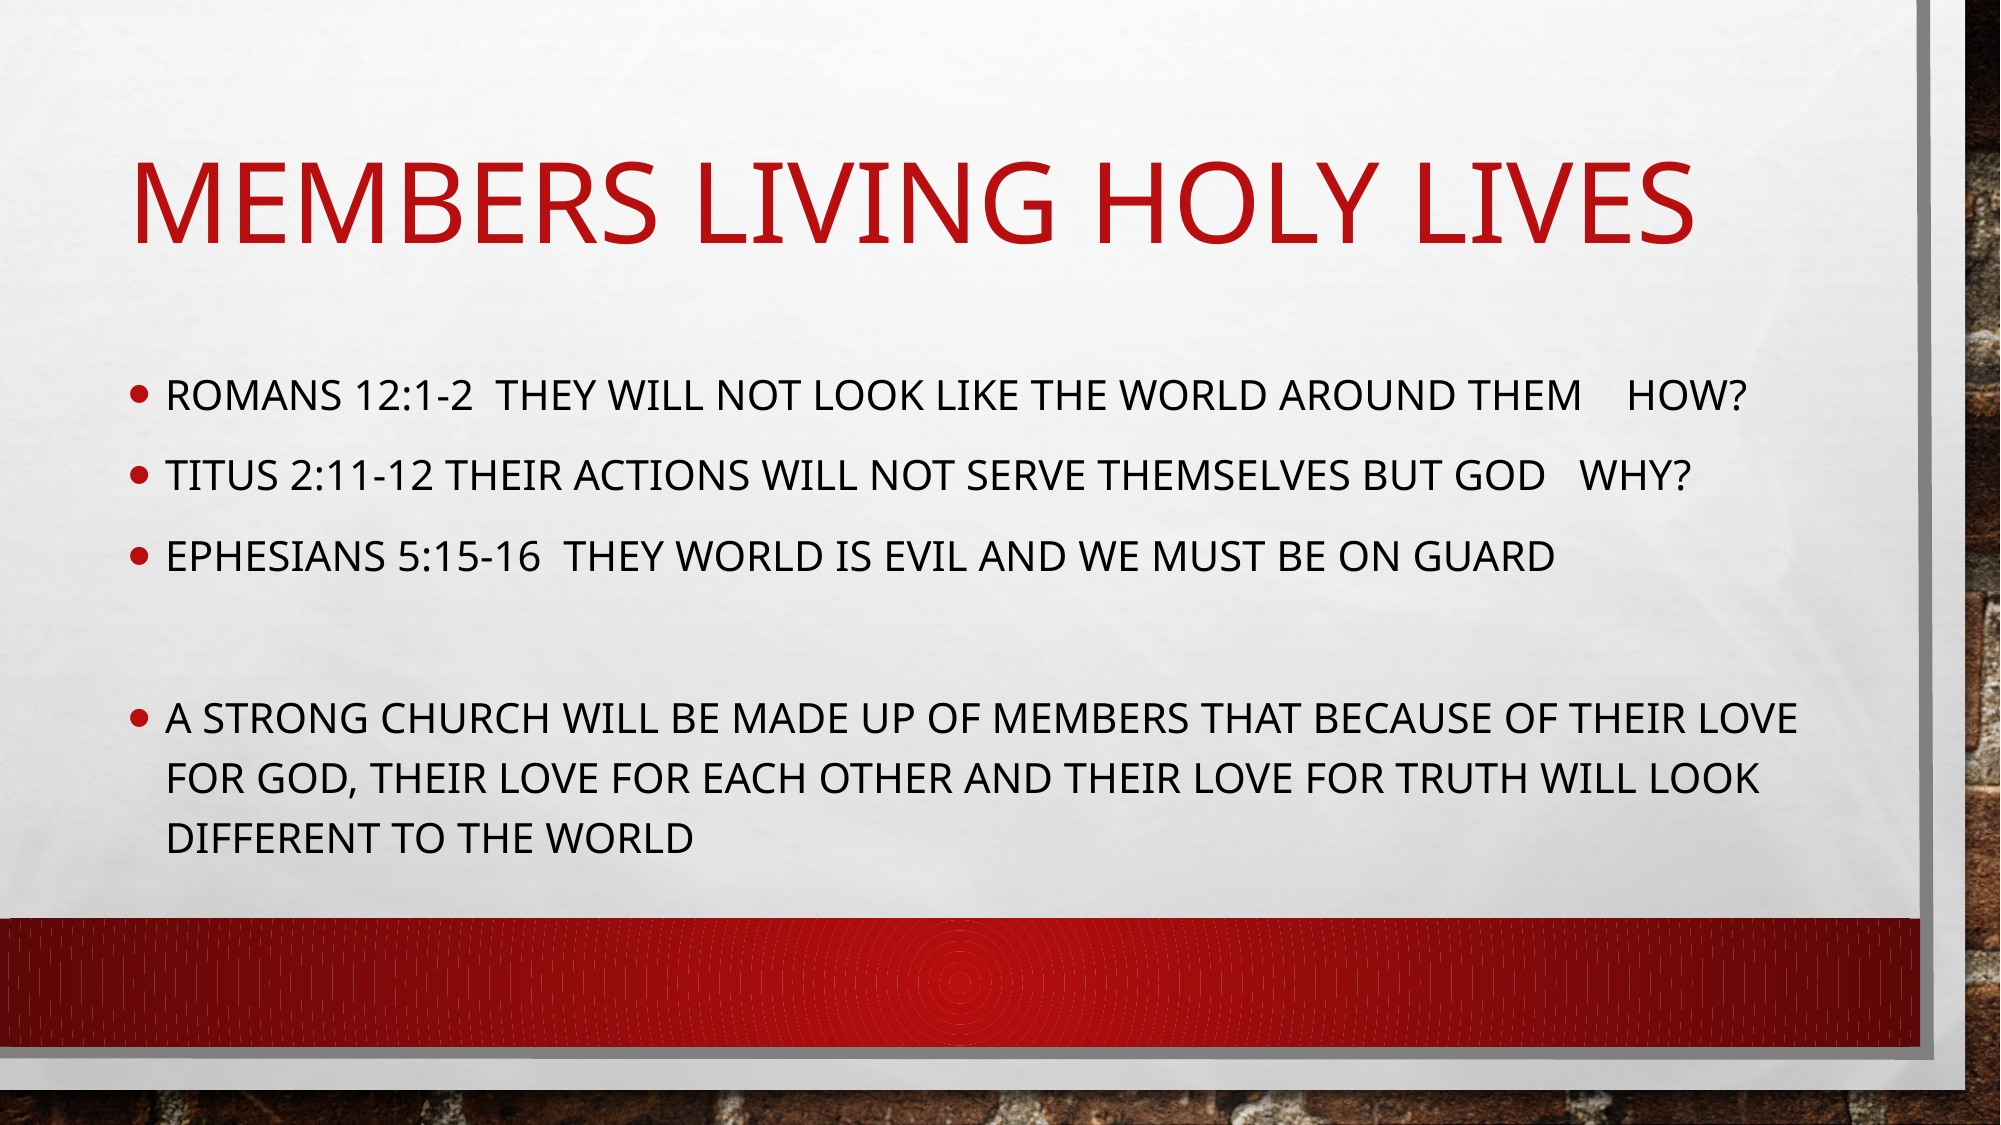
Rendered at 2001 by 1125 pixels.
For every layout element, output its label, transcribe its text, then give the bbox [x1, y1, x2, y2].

picture [0, 0, 2000, 1125]
list Romans 12:1-2 they will not look like the world around them How? Titus 2:11-12 their actions will not serve themselves but god why? Ephesians 5:15-16 they world is evil and we must be on guard A strong church will be made up of members that because of their love for god, their love for each other and their love for truth will look different to the world [112, 338, 1818, 882]
title Members living holy lives [112, 112, 1818, 302]
